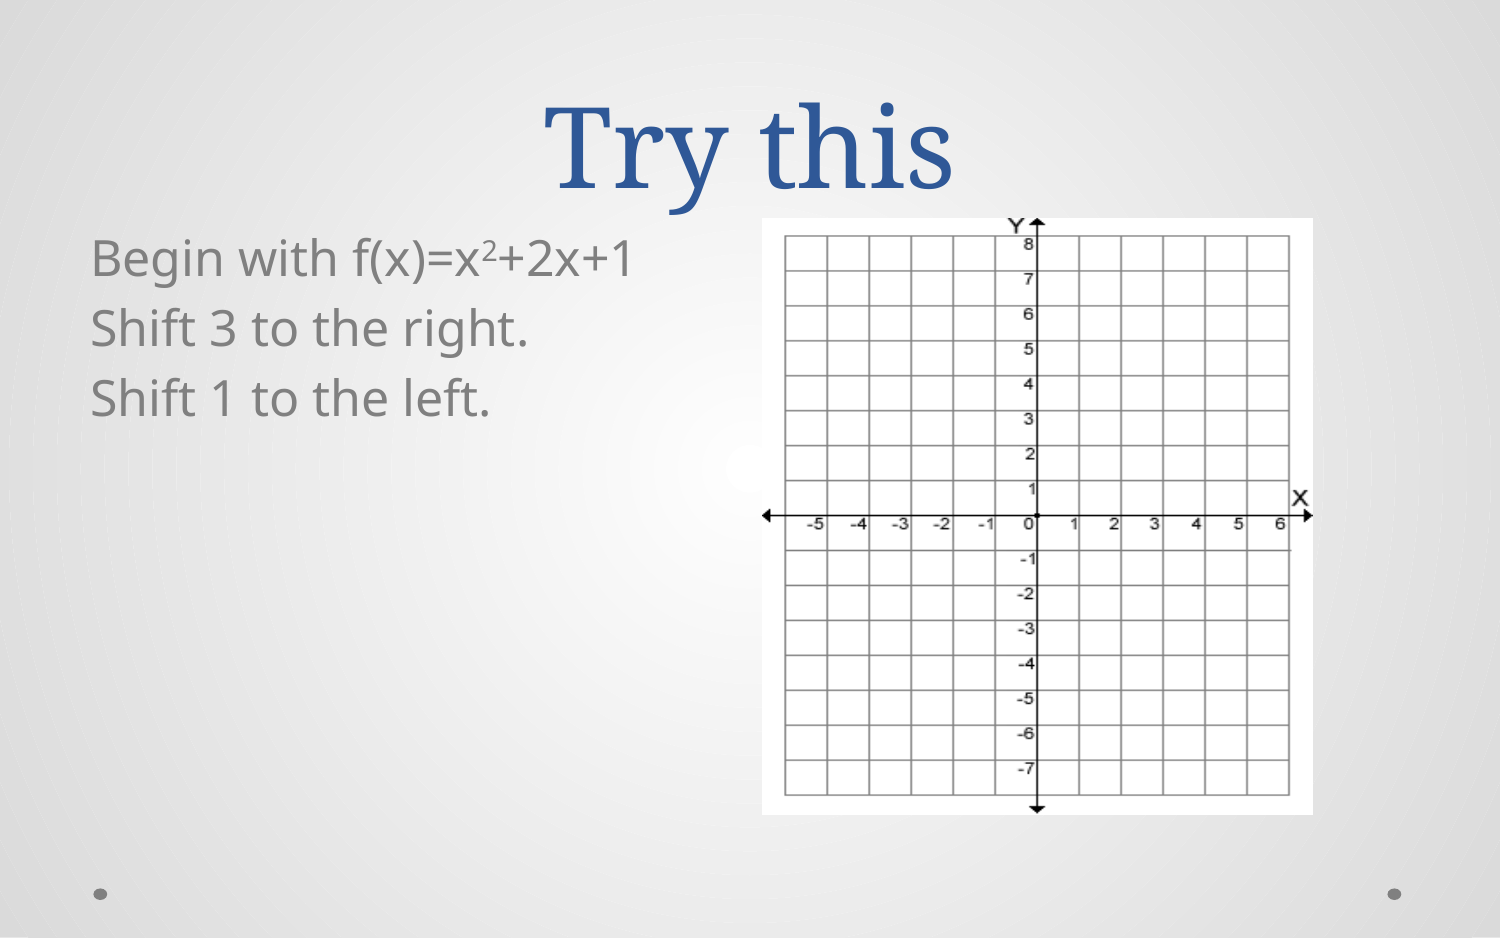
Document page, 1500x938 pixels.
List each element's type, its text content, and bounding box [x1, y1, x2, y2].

title Try this [75, 0, 1425, 219]
picture [762, 218, 1313, 816]
list Begin with f(x)=x2+2x+1 Shift 3 to the right. Shift 1 to the left. [75, 218, 800, 875]
